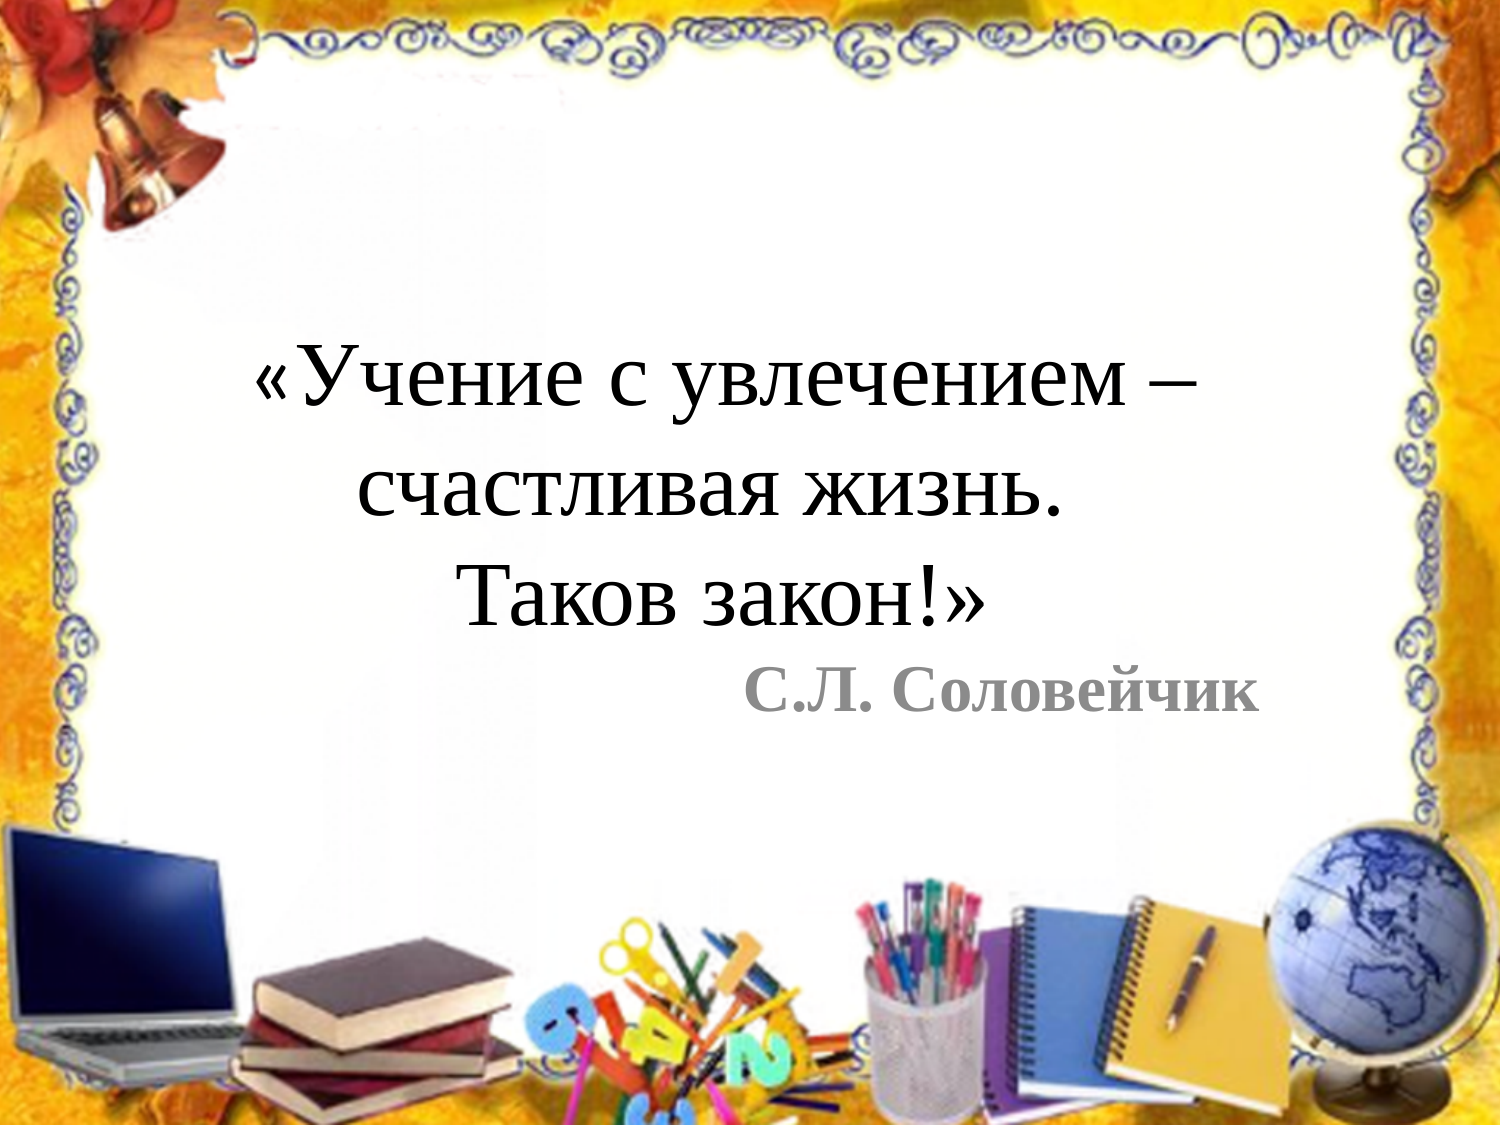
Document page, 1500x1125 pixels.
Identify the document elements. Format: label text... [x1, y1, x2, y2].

title «Учение с увлечением – счастливая жизнь. Таков закон!» [133, 148, 1312, 809]
picture [0, 0, 1500, 1125]
subtitle С.Л. Соловейчик [224, 809, 1276, 926]
